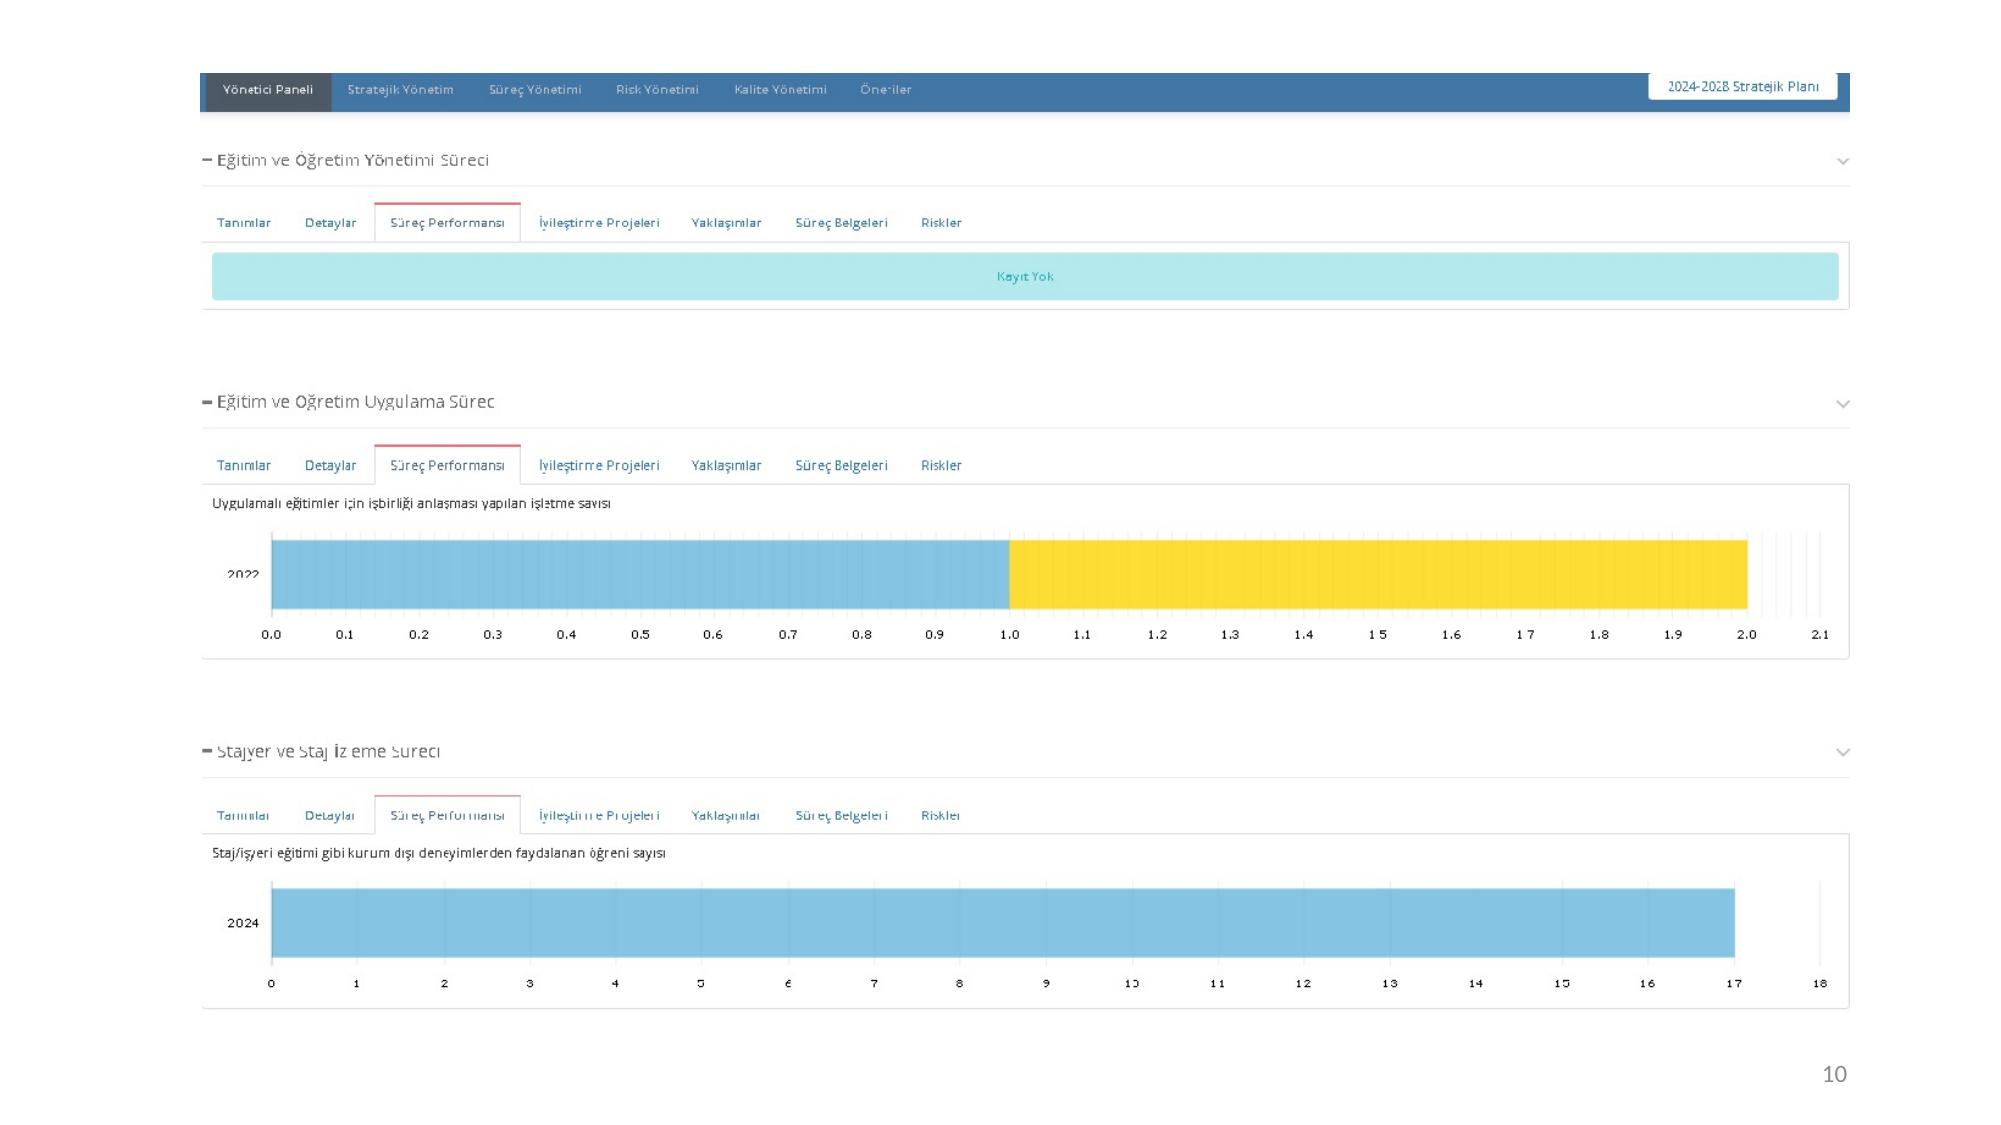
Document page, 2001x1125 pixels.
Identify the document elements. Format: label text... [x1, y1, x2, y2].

slide_number 10 [1412, 1042, 1863, 1103]
picture [199, 73, 1850, 1013]
